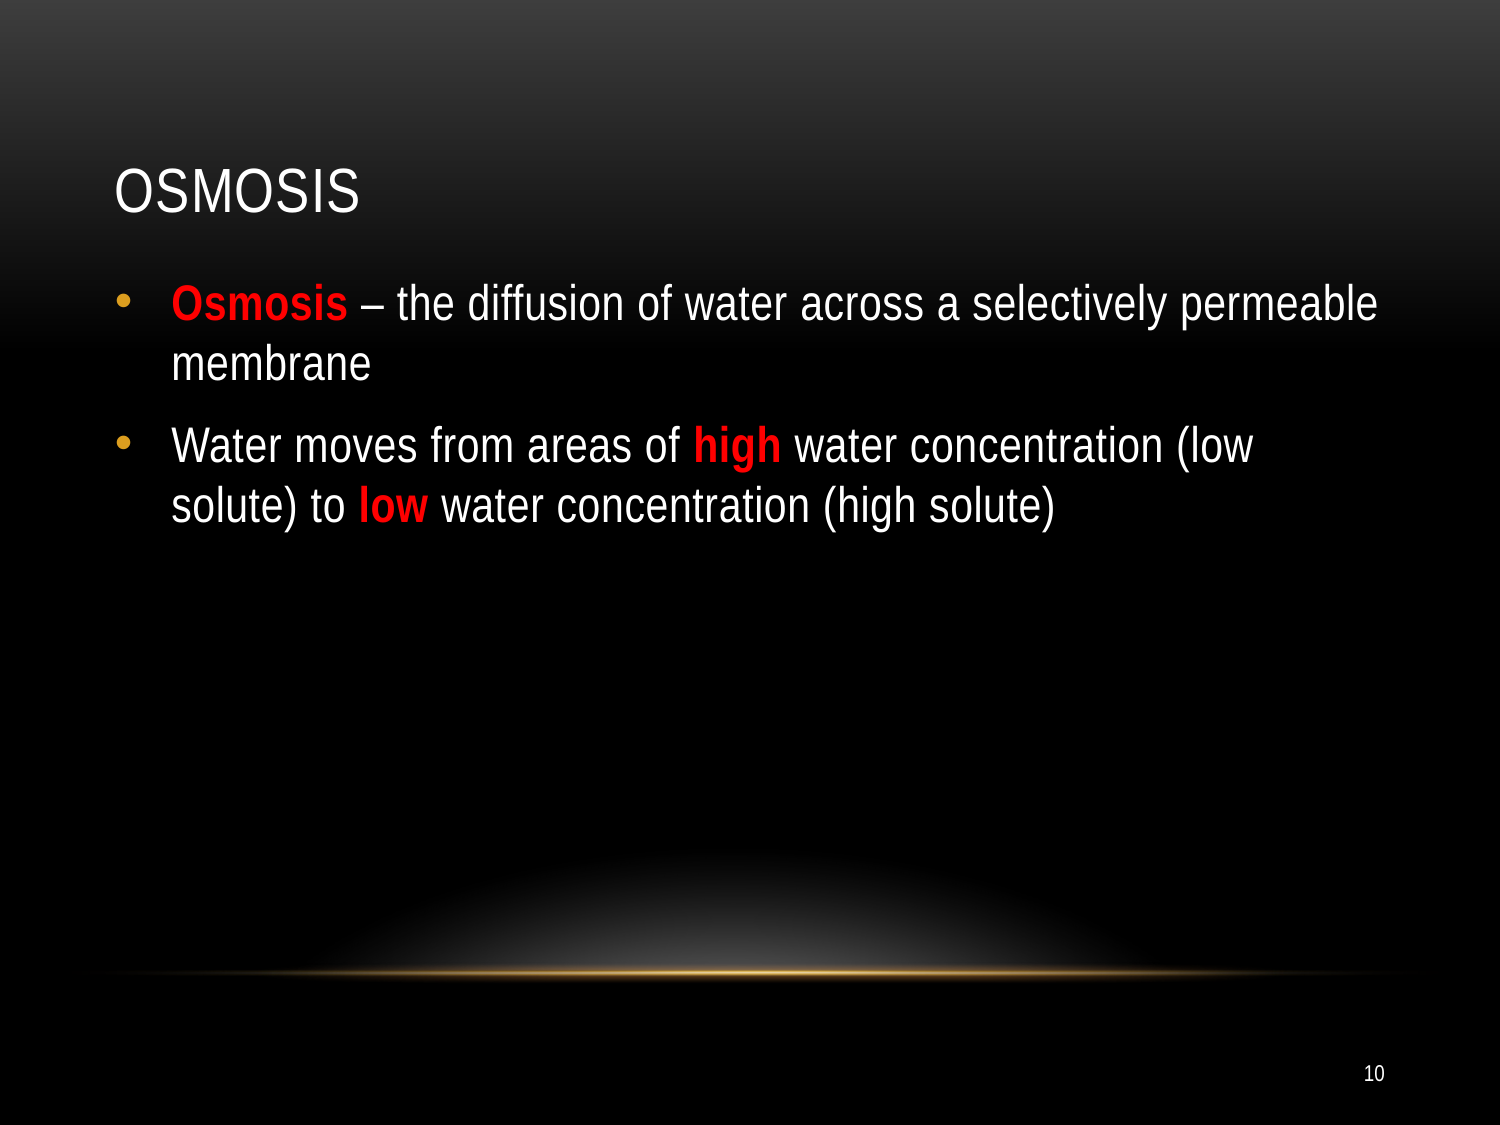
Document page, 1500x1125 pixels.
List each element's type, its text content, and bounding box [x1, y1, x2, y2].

picture [0, 0, 1500, 1125]
slide_number 10 [1237, 1042, 1400, 1103]
list Osmosis – the diffusion of water across a selectively permeable membrane Water moves from areas of high water concentration (low solute) to low water concentration (high solute) [99, 262, 1400, 938]
title Osmosis [99, 45, 1400, 233]
